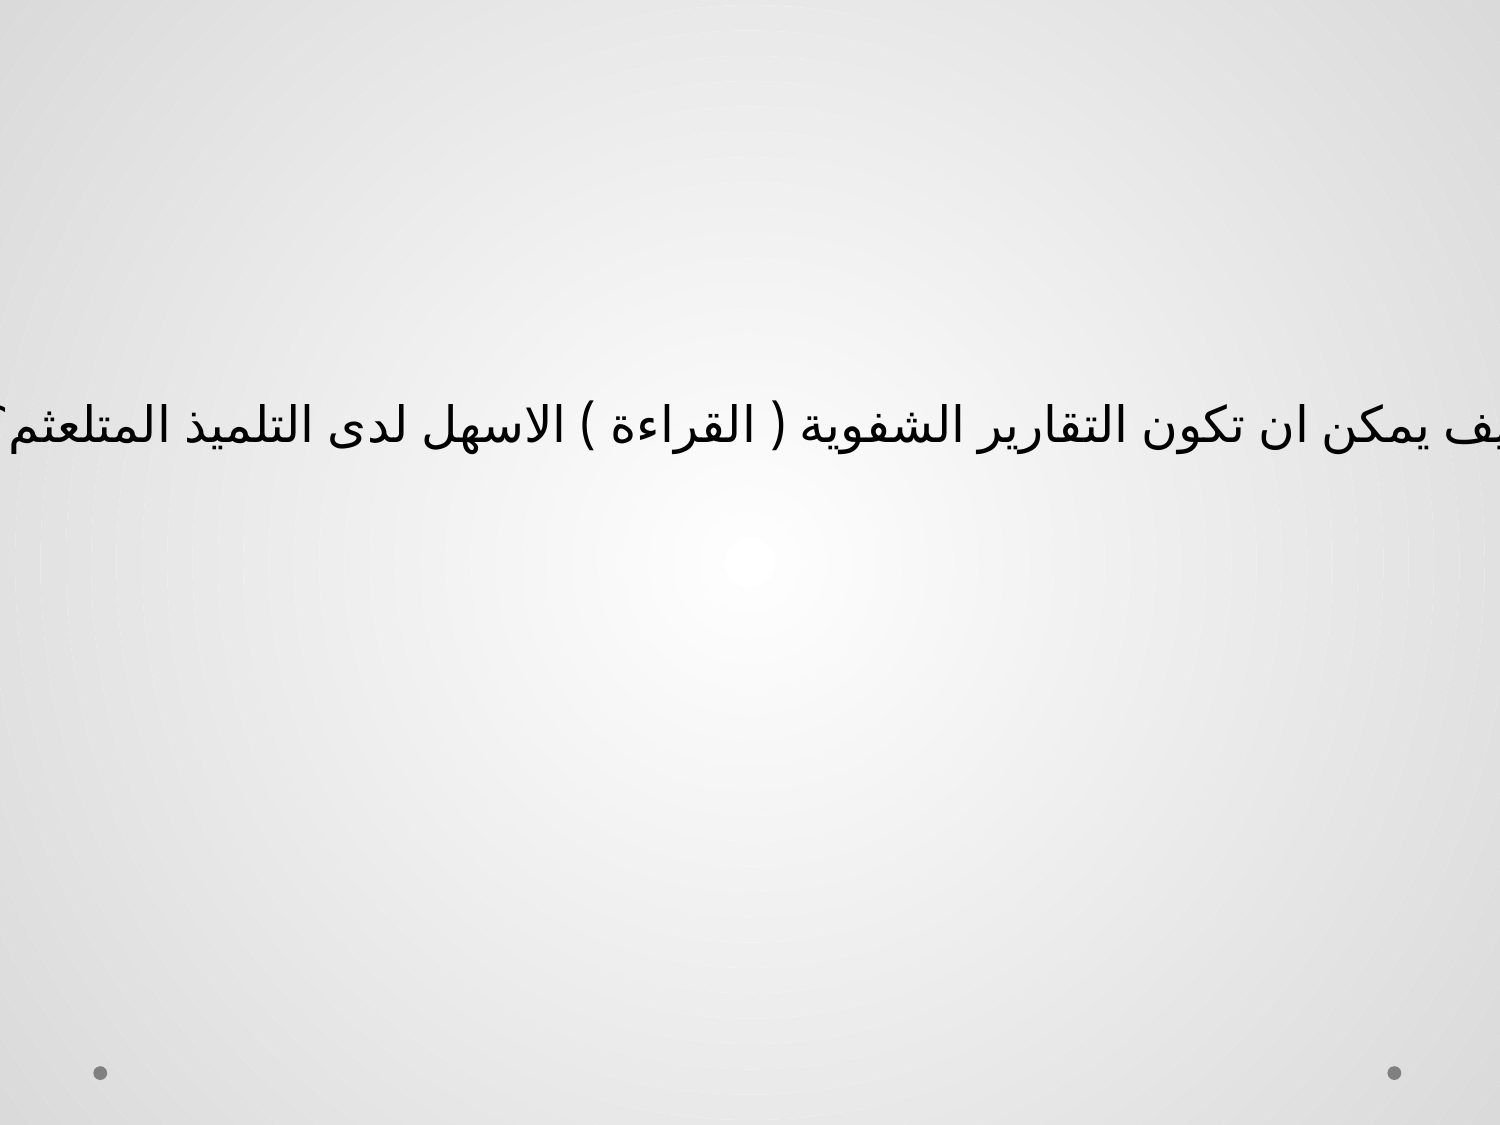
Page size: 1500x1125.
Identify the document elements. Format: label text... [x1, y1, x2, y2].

text_box كيف يمكن ان تكون التقارير الشفوية ( القراءة ) الاسهل لدى التلميذ المتلعثم؟ [0, 384, 1500, 580]
